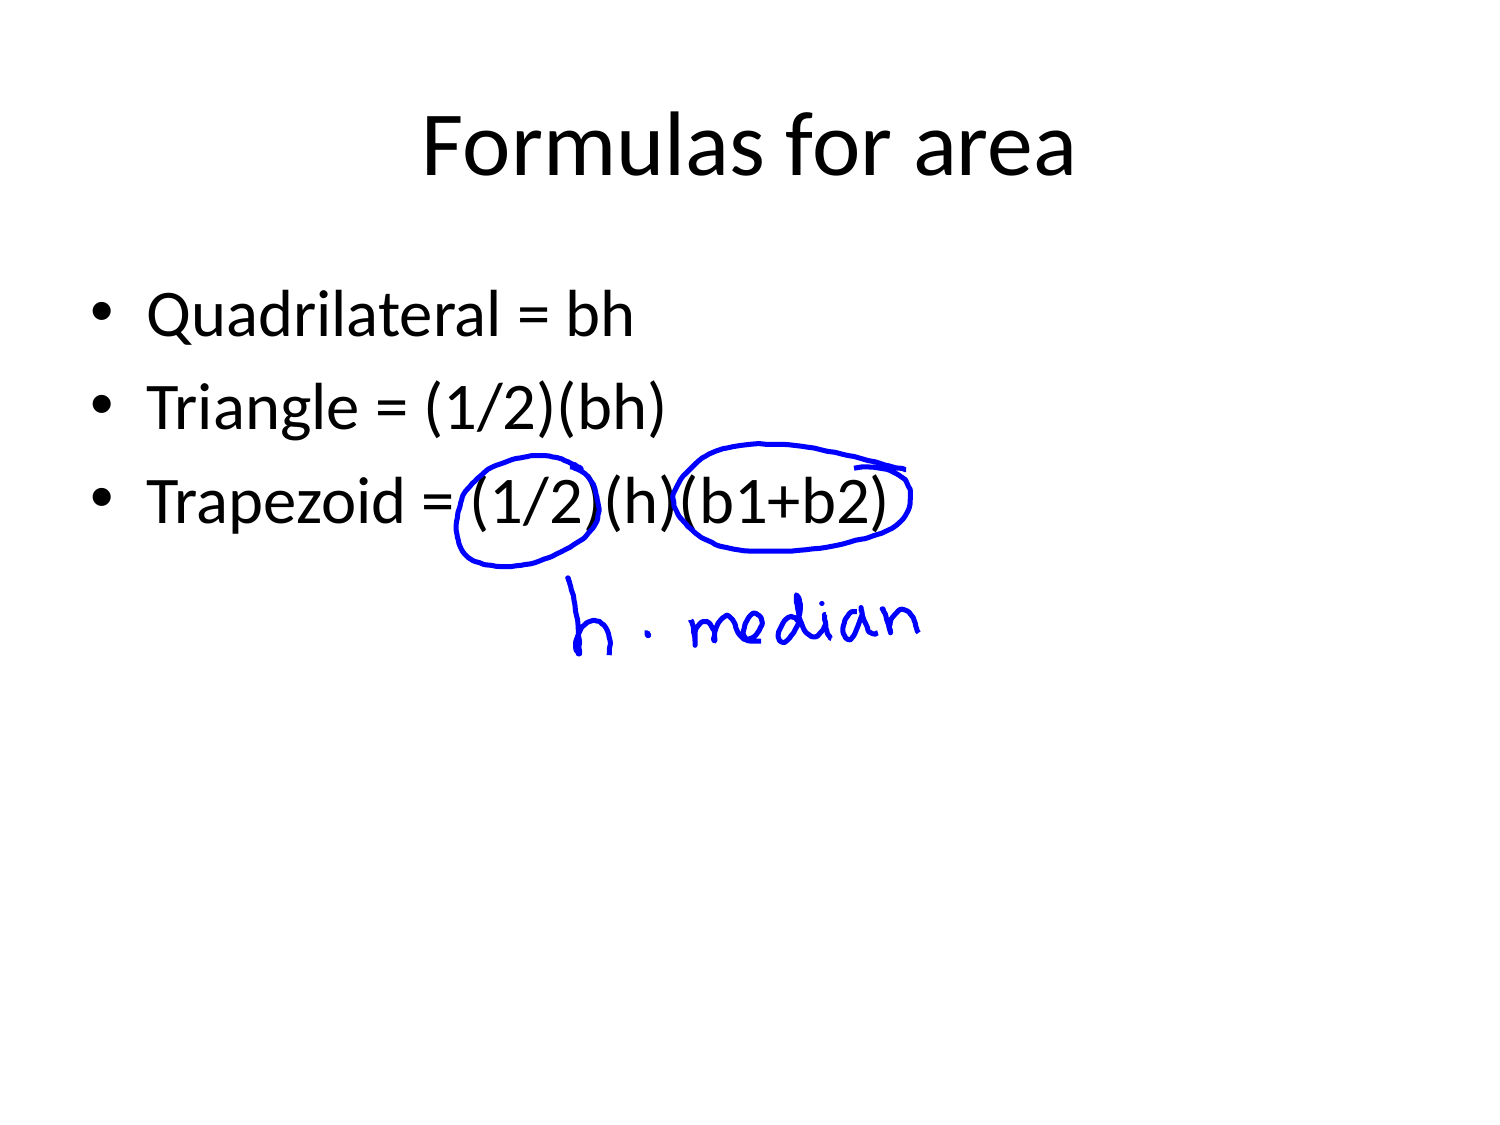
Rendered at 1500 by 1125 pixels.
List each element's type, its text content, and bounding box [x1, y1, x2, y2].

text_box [455, 443, 919, 656]
list Quadrilateral = bh Triangle = (1/2)(bh) Trapezoid = (1/2)(h)(b1+b2) [75, 262, 1425, 1005]
title Formulas for area [75, 45, 1425, 233]
